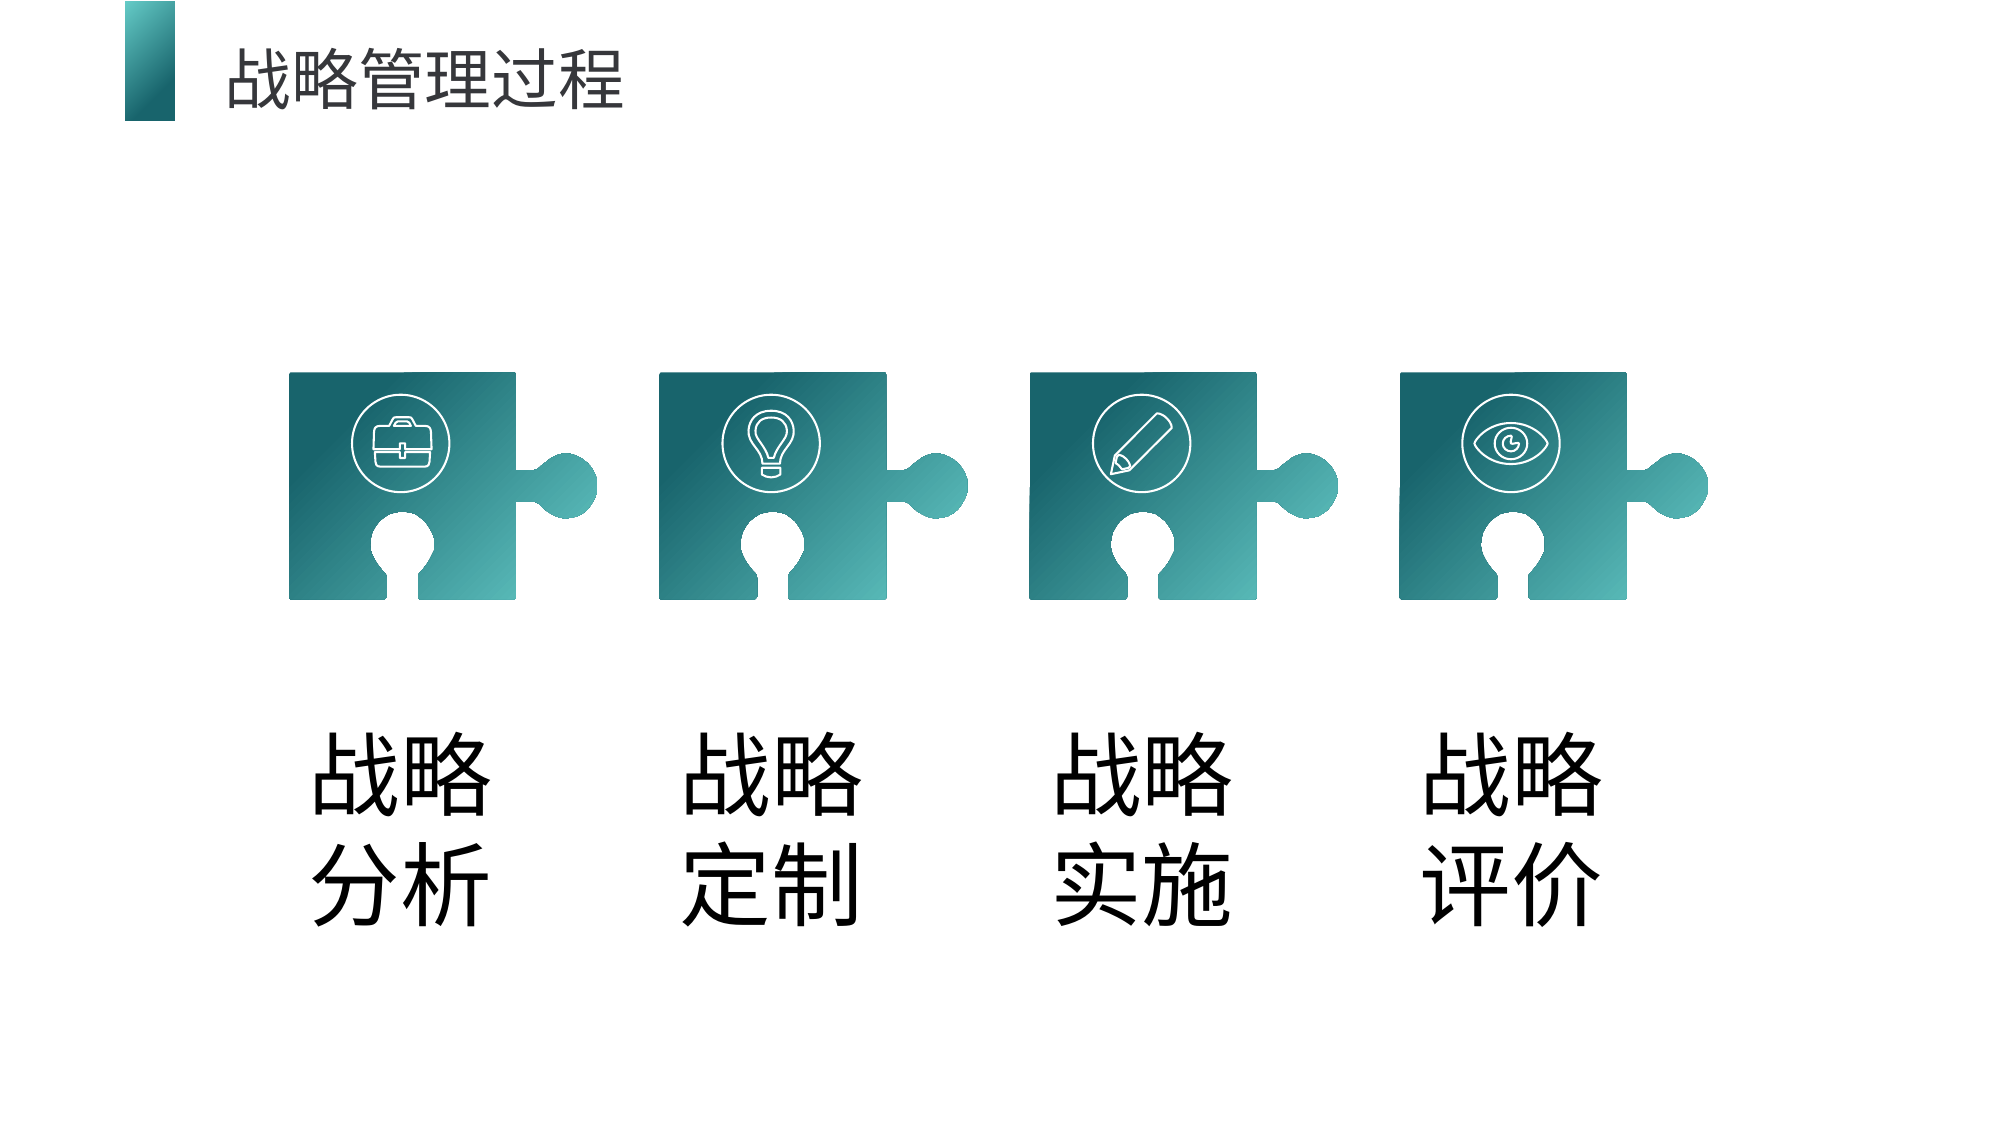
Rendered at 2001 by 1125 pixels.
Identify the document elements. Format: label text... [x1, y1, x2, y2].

text_box 战略管理过程 [209, 30, 830, 125]
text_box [1092, 394, 1191, 493]
text_box 战略分析 [262, 710, 539, 946]
text_box [1399, 372, 1708, 600]
text_box 战略评价 [1373, 710, 1649, 946]
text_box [722, 394, 820, 493]
text_box [1029, 372, 1338, 600]
text_box 战略定制 [633, 710, 909, 946]
text_box [123, 0, 177, 123]
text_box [351, 394, 450, 493]
text_box [659, 372, 968, 600]
text_box [289, 372, 597, 600]
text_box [1462, 394, 1560, 493]
text_box 战略实施 [1003, 710, 1280, 946]
